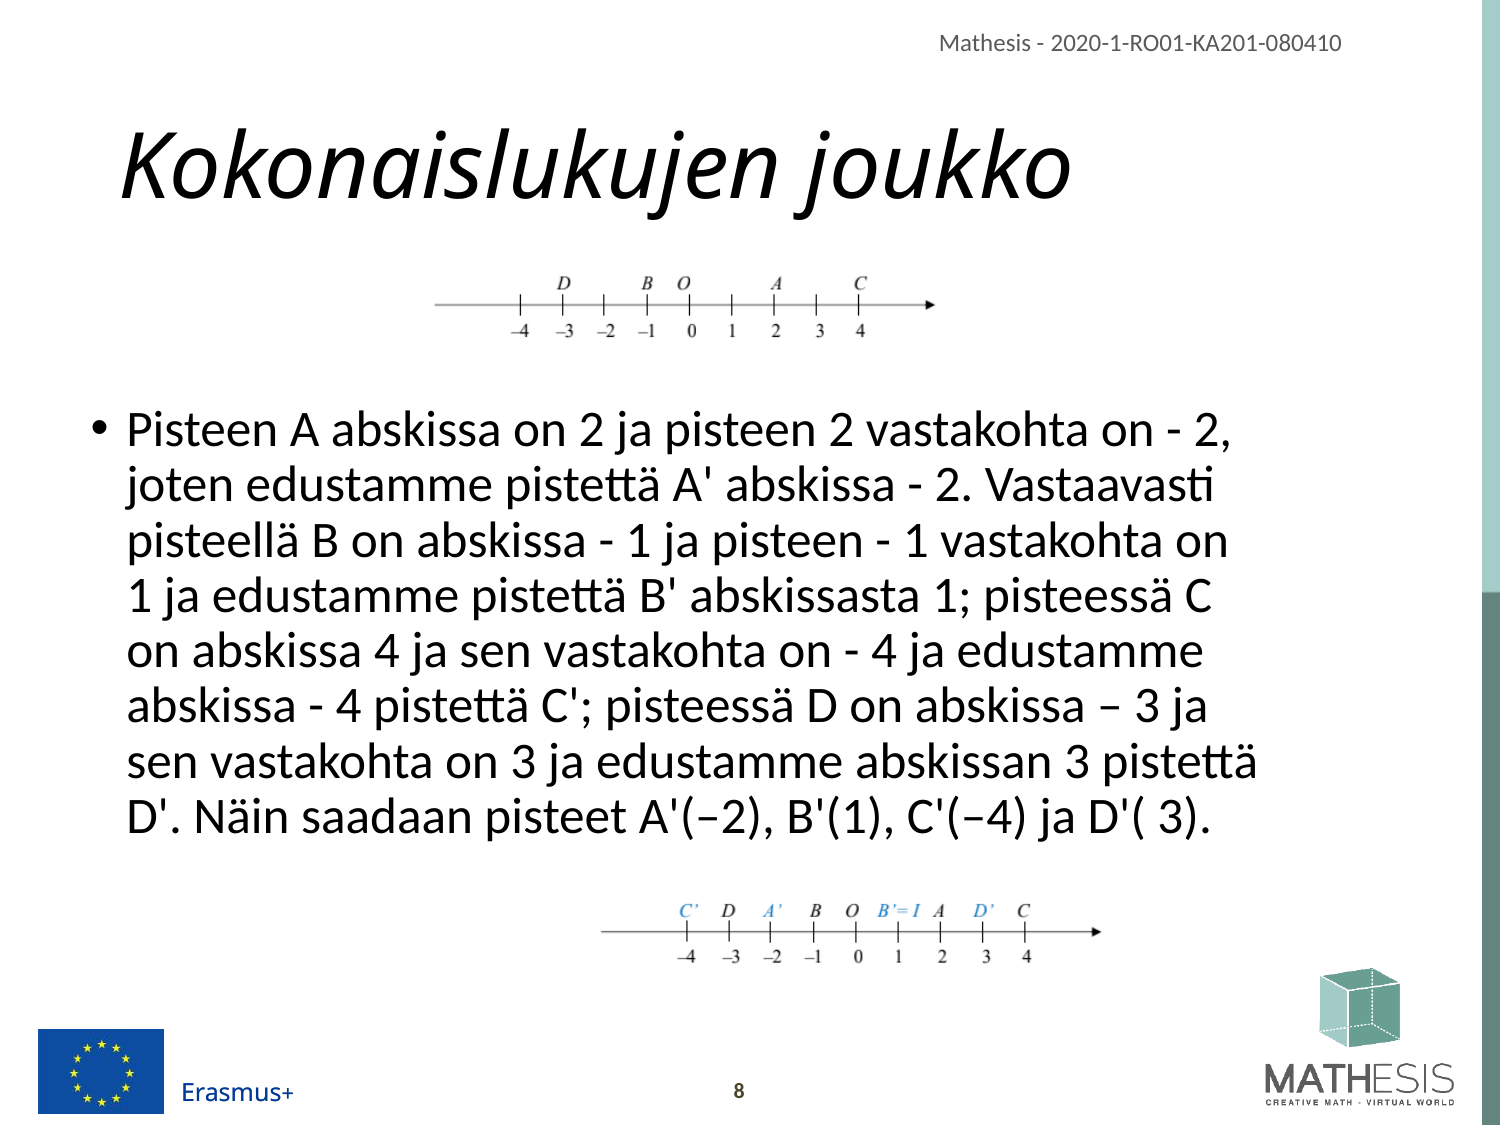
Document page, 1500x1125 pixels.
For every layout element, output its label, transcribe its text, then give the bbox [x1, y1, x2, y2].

list Pisteen A abskissa on 2 ja pisteen 2 vastakohta on - 2, joten edustamme pistettä A' abskissa - 2. Vastaavasti pisteellä B on abskissa - 1 ja pisteen - 1 vastakohta on 1 ja edustamme pistettä B' abskissasta 1; pisteessä C on abskissa 4 ja sen vastakohta on - 4 ja edustamme abskissa - 4 pistettä C'; pisteessä D on abskissa – 3 ja sen vastakohta on 3 ja edustamme abskissan 3 pistettä D'. Näin saadaan pisteet A'(–2), B'(1), C'(–4) ja D'( 3). [75, 394, 1280, 873]
picture [592, 897, 1110, 971]
title Kokonaislukujen joukko [103, 59, 1397, 278]
picture [426, 267, 959, 349]
picture [38, 1029, 164, 1114]
